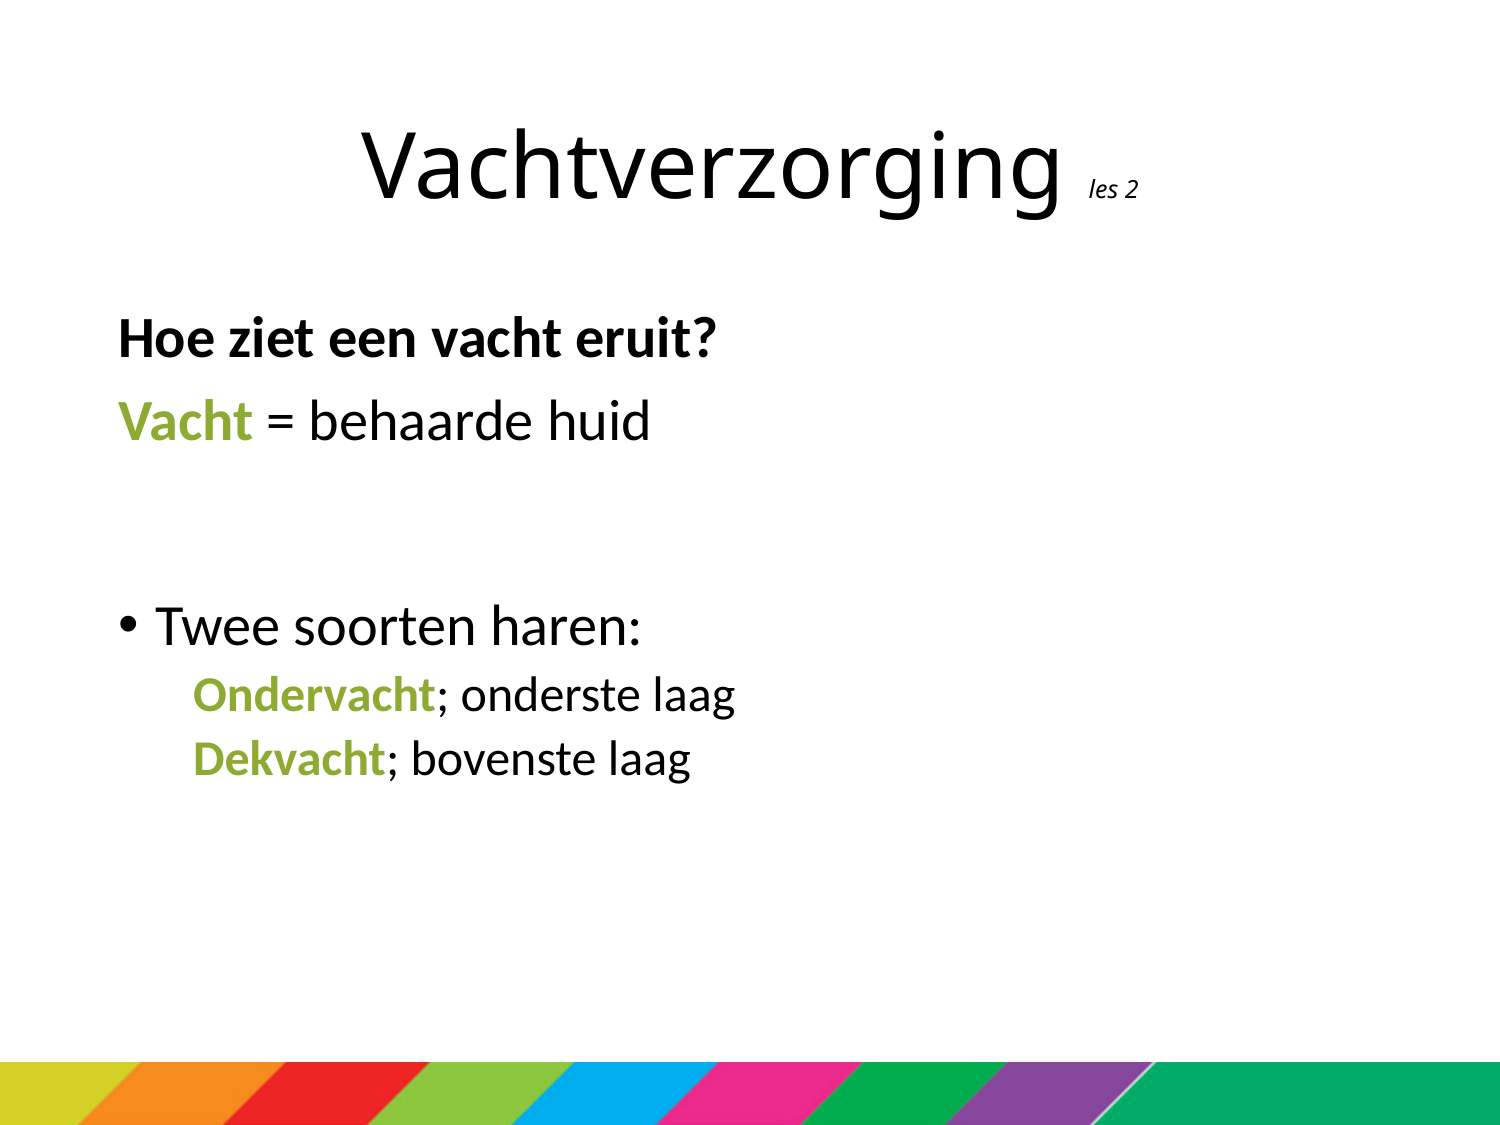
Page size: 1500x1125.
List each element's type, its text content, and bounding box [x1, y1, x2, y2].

title Vachtverzorging les 2 [103, 59, 1397, 278]
picture [656, 1062, 1500, 1125]
picture [0, 1062, 574, 1125]
list Hoe ziet een vacht eruit? Vacht = behaarde huid Twee soorten haren: Ondervacht; onderste laag Dekvacht; bovenste laag [103, 299, 1397, 1014]
